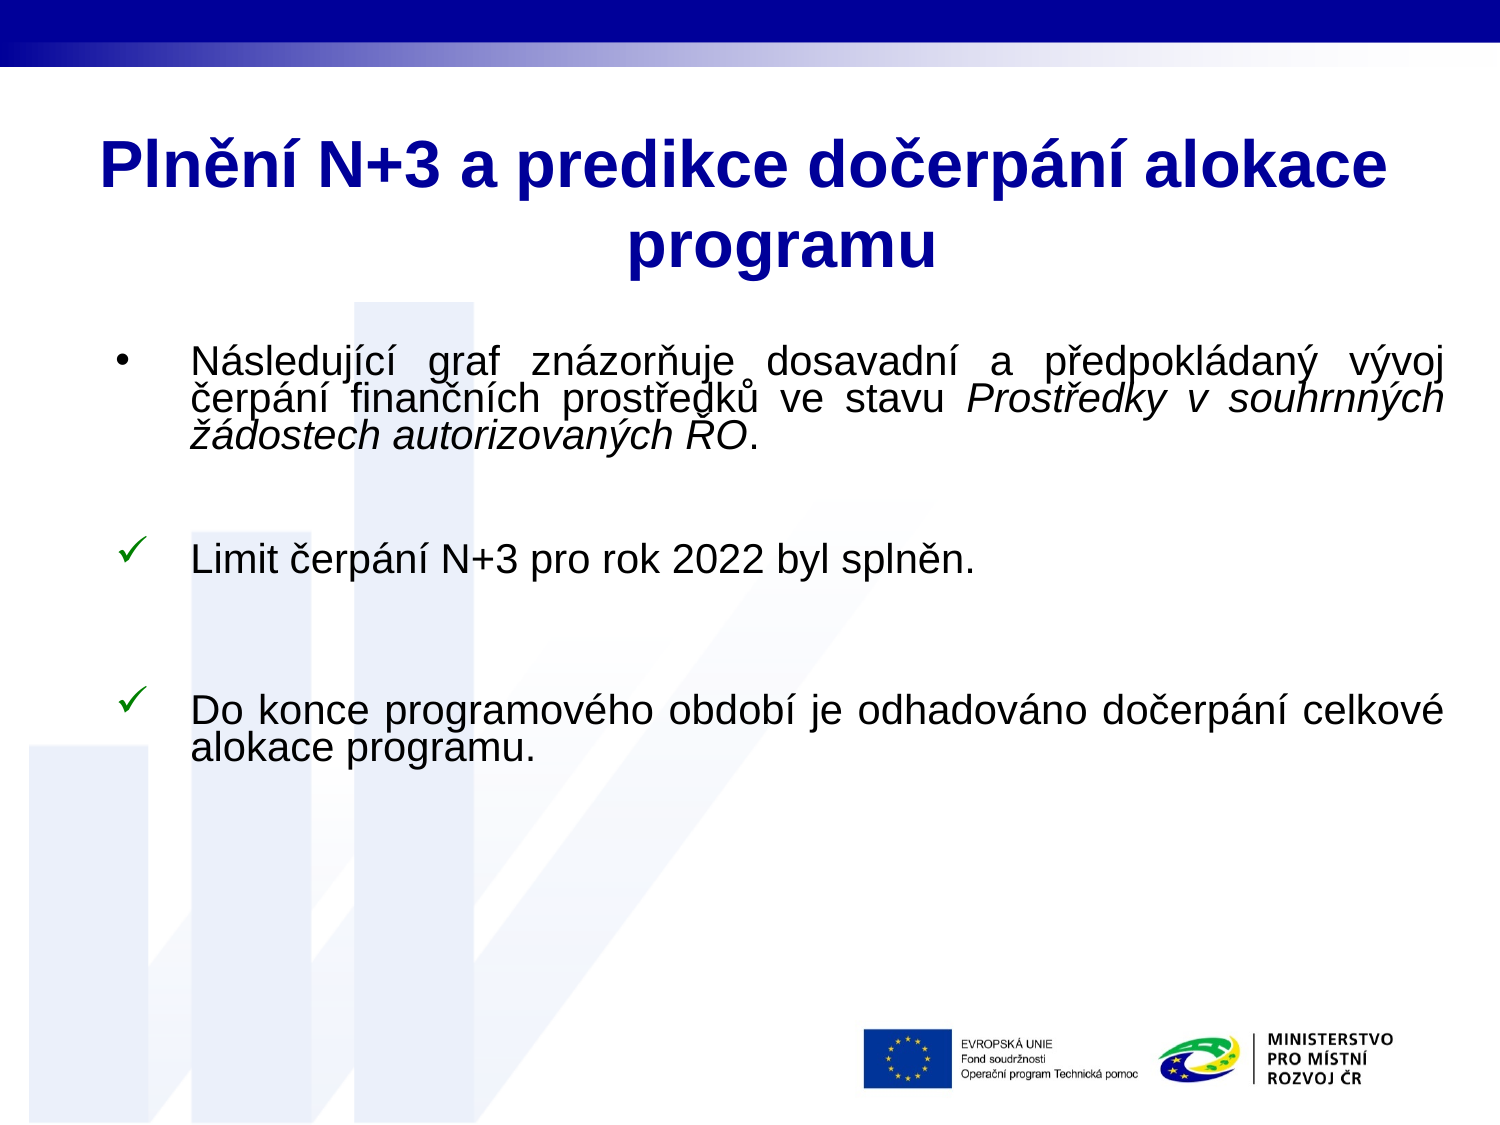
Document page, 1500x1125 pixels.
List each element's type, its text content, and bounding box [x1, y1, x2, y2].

title Plnění N+3 a predikce dočerpání alokace programu [64, 113, 1425, 291]
list Následující graf znázorňuje dosavadní a předpokládaný vývoj čerpání finančních prostředků ve stavu Prostředky v souhrnných žádostech autorizovaných ŘO. Limit čerpání N+3 pro rok 2022 byl splněn. Do konce programového období je odhadováno dočerpání celkové alokace programu. [100, 338, 1461, 976]
picture [29, 302, 1412, 1125]
